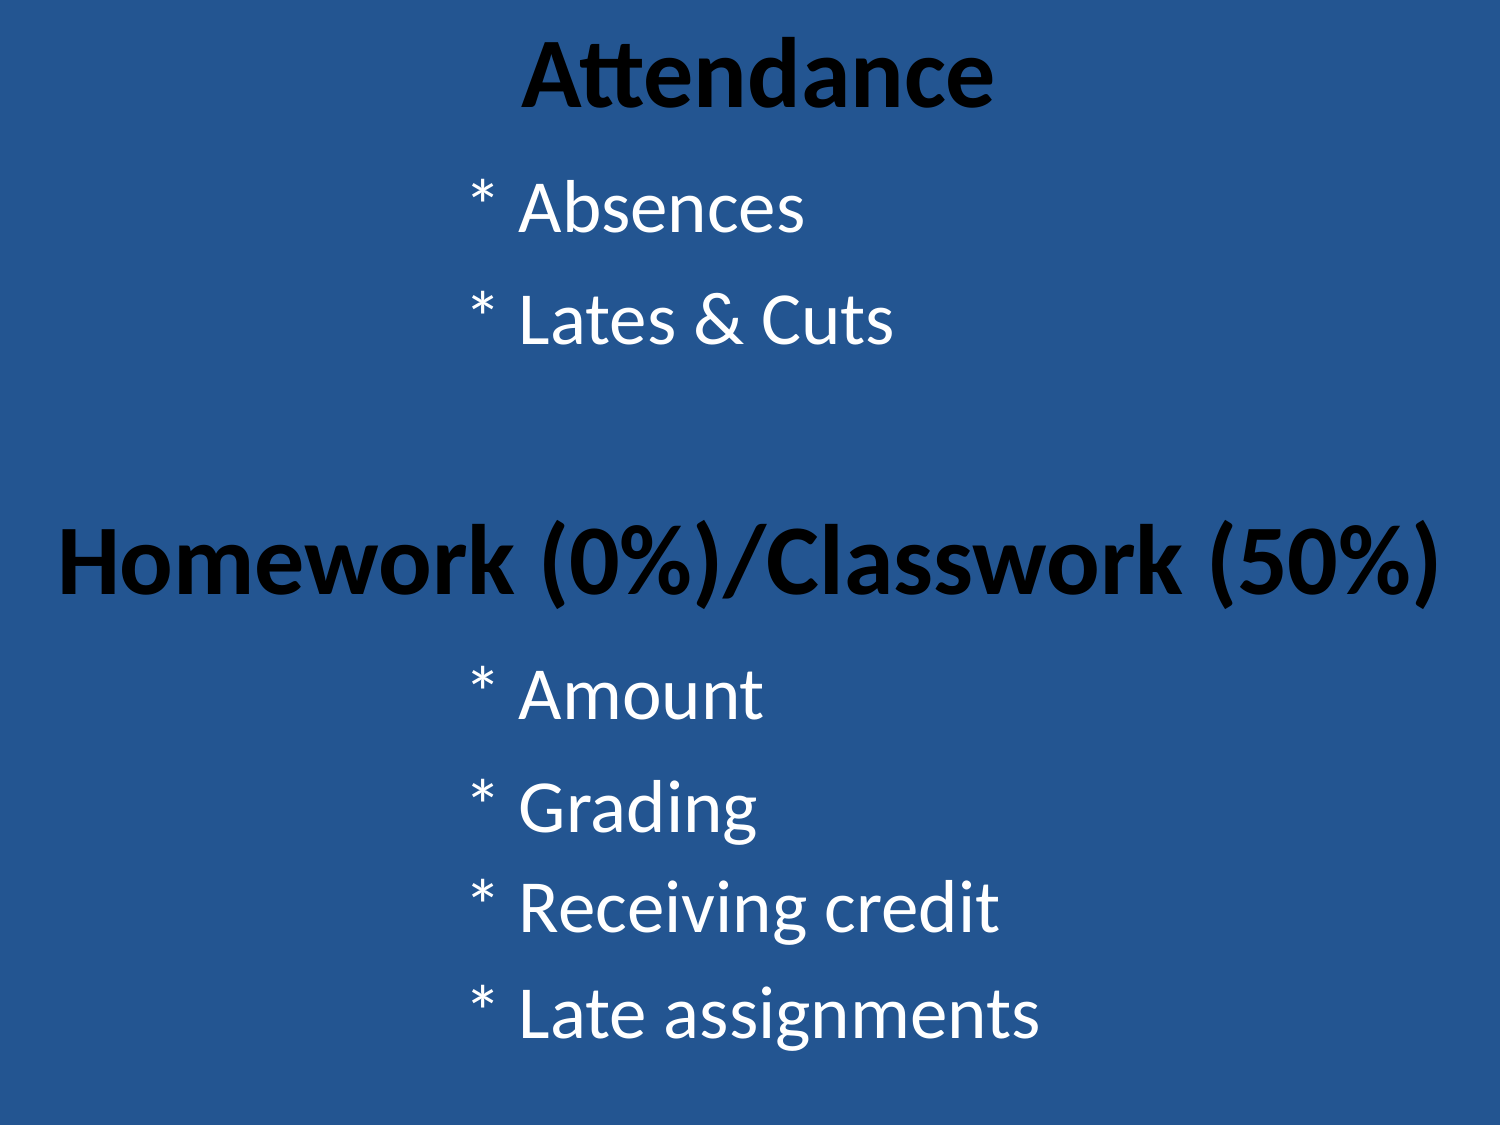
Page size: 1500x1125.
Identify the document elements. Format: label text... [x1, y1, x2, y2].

text_box * Absences [450, 149, 1225, 255]
text_box * Grading [450, 749, 1225, 849]
text_box * Receiving credit [450, 849, 1225, 955]
text_box * Lates & Cuts [450, 262, 1225, 368]
text_box * Amount [450, 637, 1225, 743]
text_box Attendance [506, 0, 1012, 135]
text_box * Late assignments [450, 956, 1225, 1062]
text_box Homework (0%)/Classwork (50%) [41, 487, 1460, 623]
